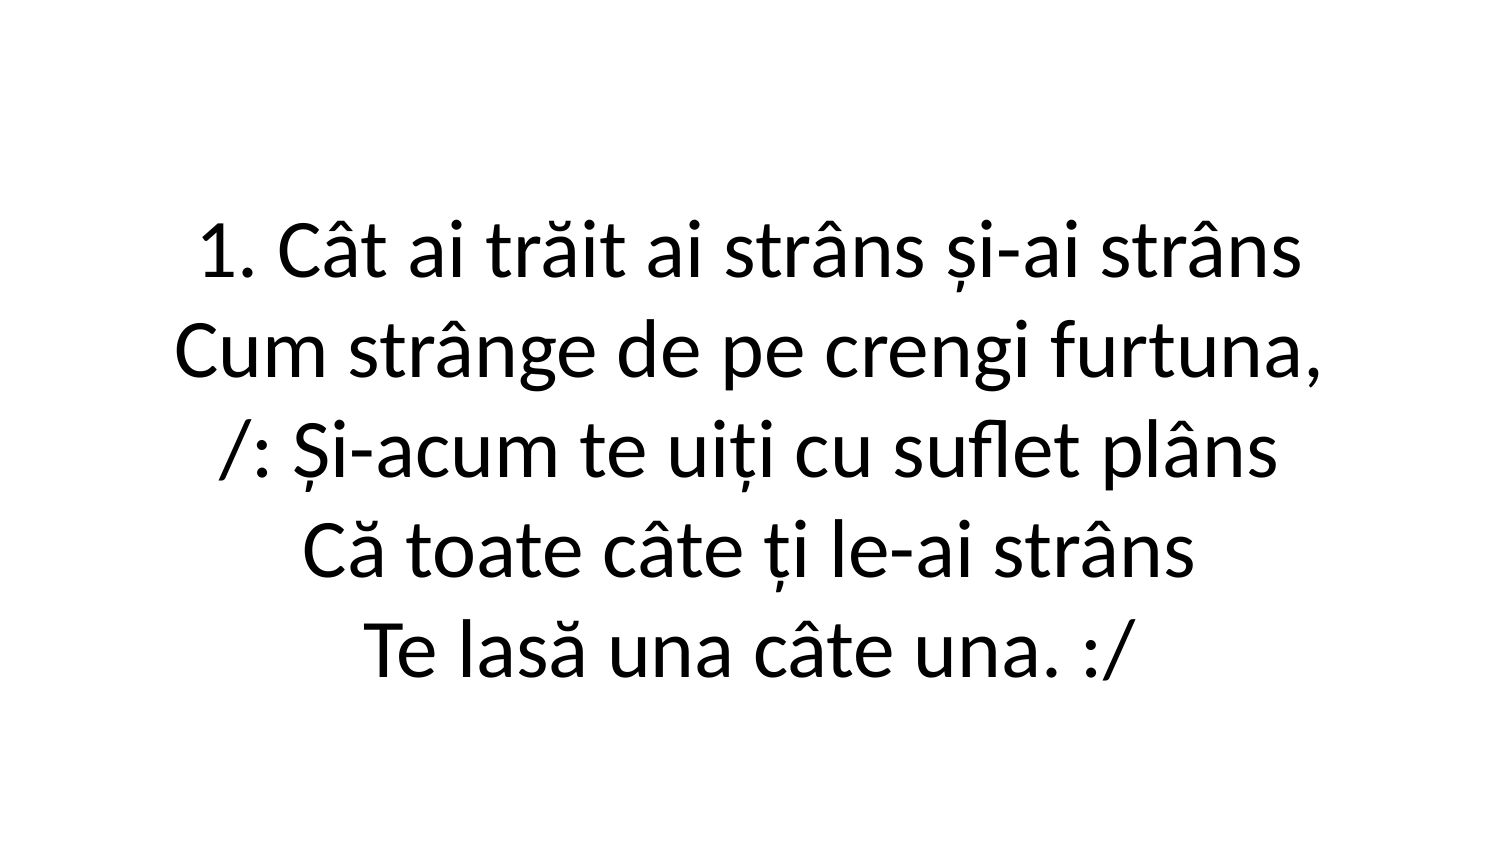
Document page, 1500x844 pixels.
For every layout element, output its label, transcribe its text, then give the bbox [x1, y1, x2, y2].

text_box 1. Cât ai trăit ai strâns și-ai strâns Cum strânge de pe crengi furtuna, /: Și-acum te uiți cu suflet plâns Că toate câte ți le-ai strâns Te lasă una câte una. :/ [159, 142, 1341, 702]
